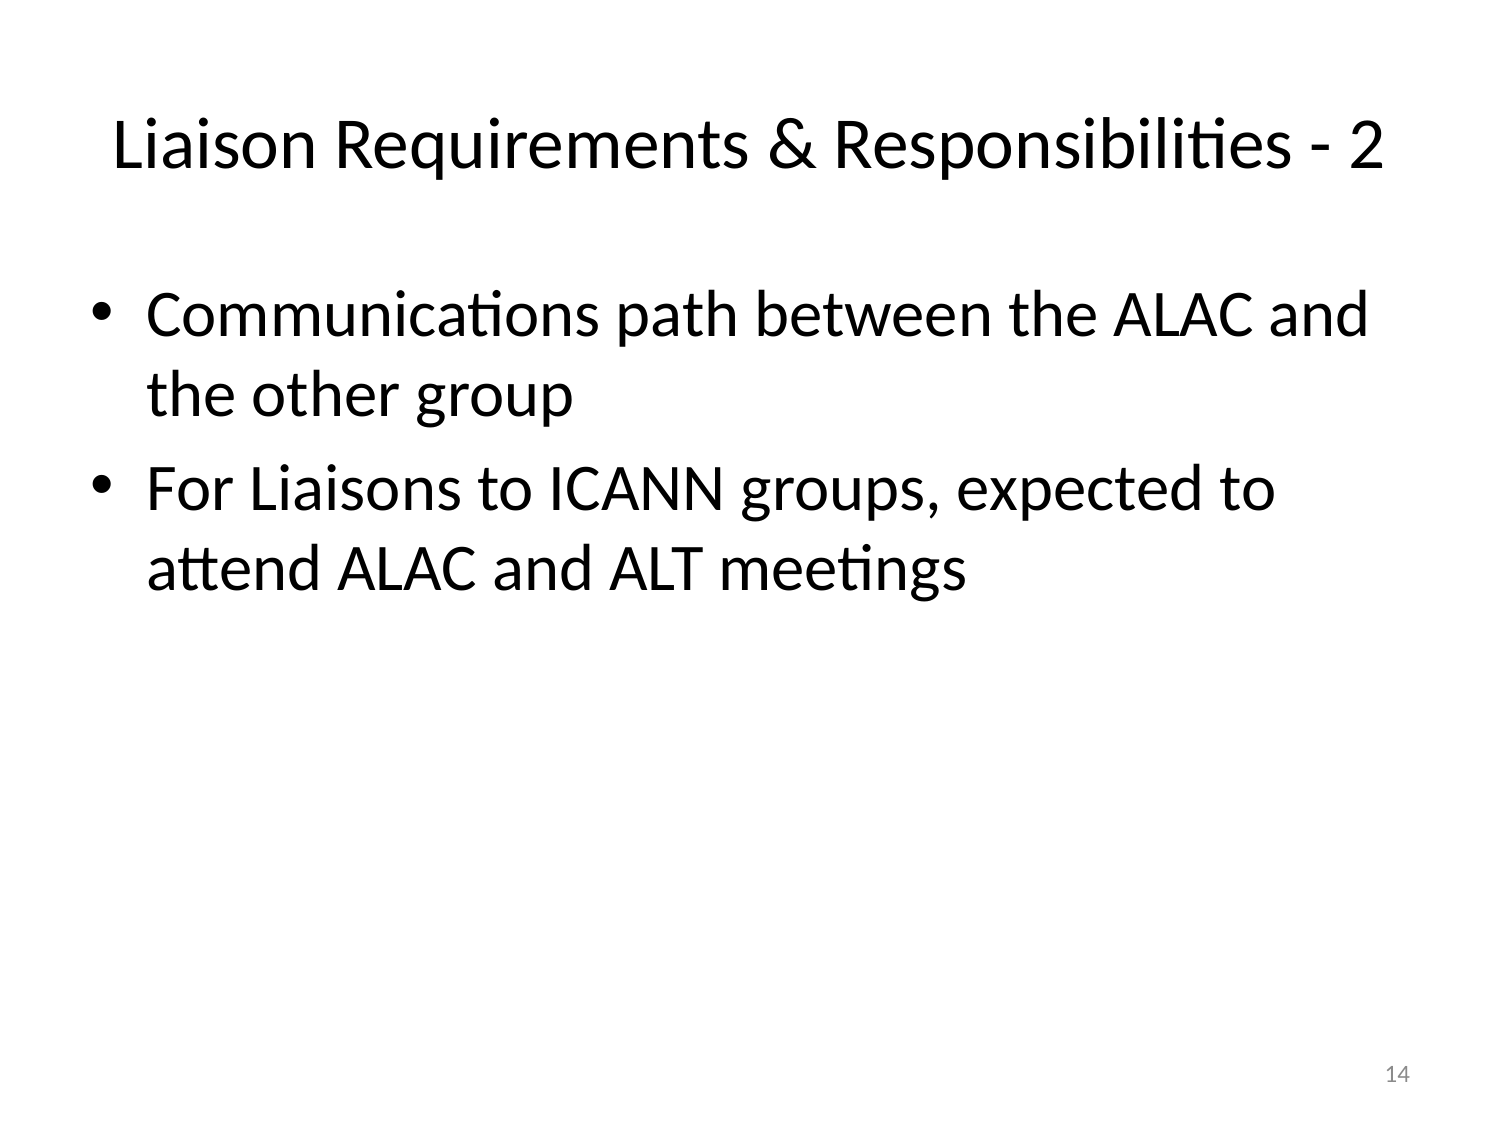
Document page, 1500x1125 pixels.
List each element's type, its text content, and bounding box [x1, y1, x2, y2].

title Liaison Requirements & Responsibilities - 2 [75, 45, 1425, 233]
list Communications path between the ALAC and the other group For Liaisons to ICANN groups, expected to attend ALAC and ALT meetings [75, 262, 1425, 1005]
slide_number 14 [1074, 1042, 1425, 1103]
